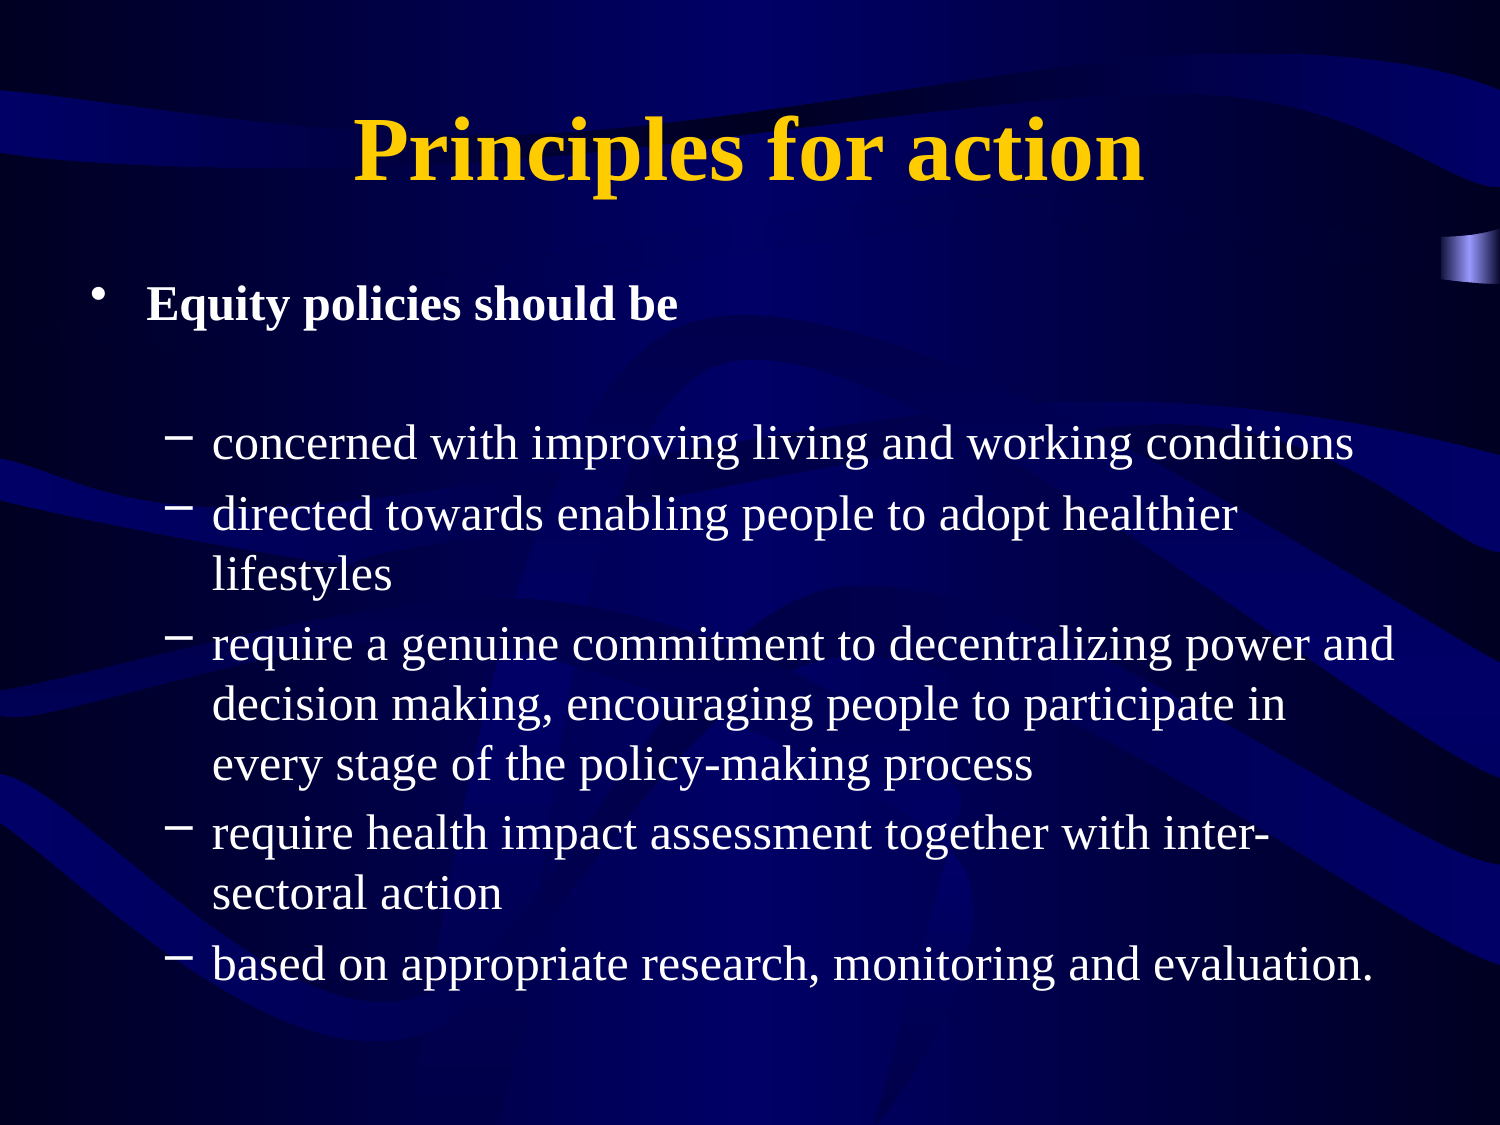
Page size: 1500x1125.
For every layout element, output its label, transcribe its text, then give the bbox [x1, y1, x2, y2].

title Principles for action [112, 49, 1388, 238]
list Equity policies should be concerned with improving living and working conditions directed towards enabling people to adopt healthier lifestyles require a genuine commitment to decentralizing power and decision making, encouraging people to participate in every stage of the policy-making process require health impact assessment together with inter-sectoral action based on appropriate research, monitoring and evaluation. [74, 262, 1426, 1076]
